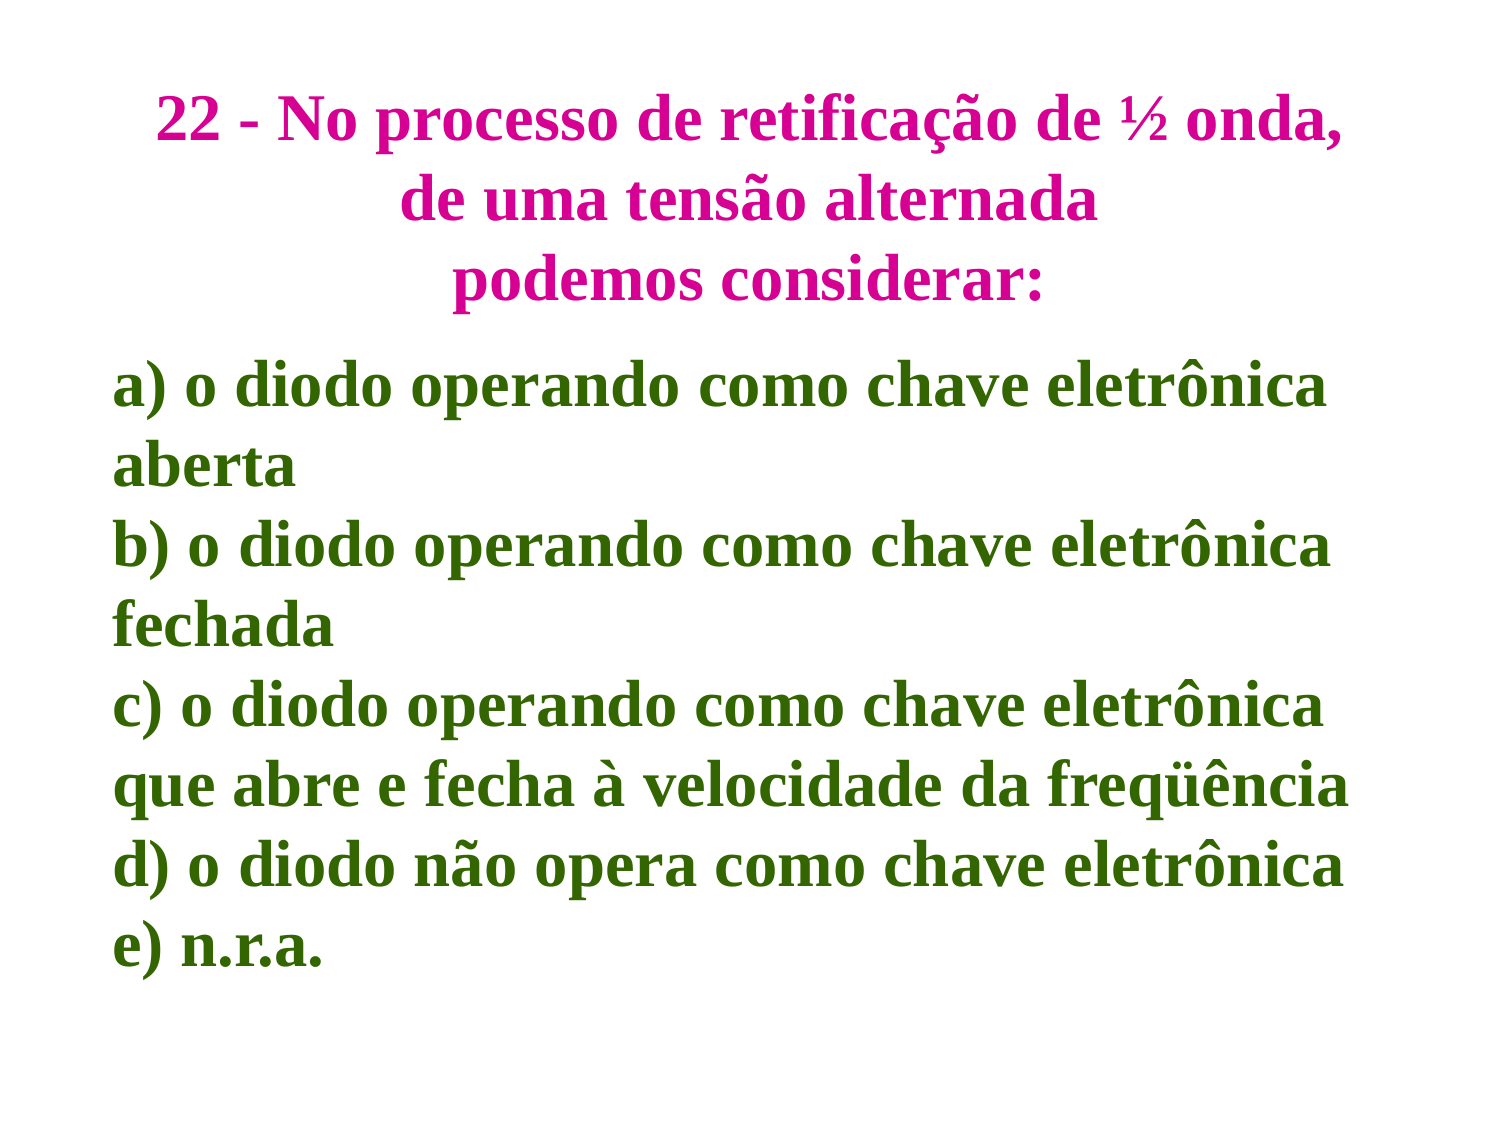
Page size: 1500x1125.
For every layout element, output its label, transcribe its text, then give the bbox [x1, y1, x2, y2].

title 22 - No processo de retificação de ½ onda, de uma tensão alternada podemos considerar: [112, 99, 1388, 288]
text_box a) o diodo operando como chave eletrônica aberta b) o diodo operando como chave eletrônica fechada c) o diodo operando como chave eletrônica que abre e fecha à velocidade da freqüência d) o diodo não opera como chave eletrônica e) n.r.a. [97, 332, 1367, 988]
